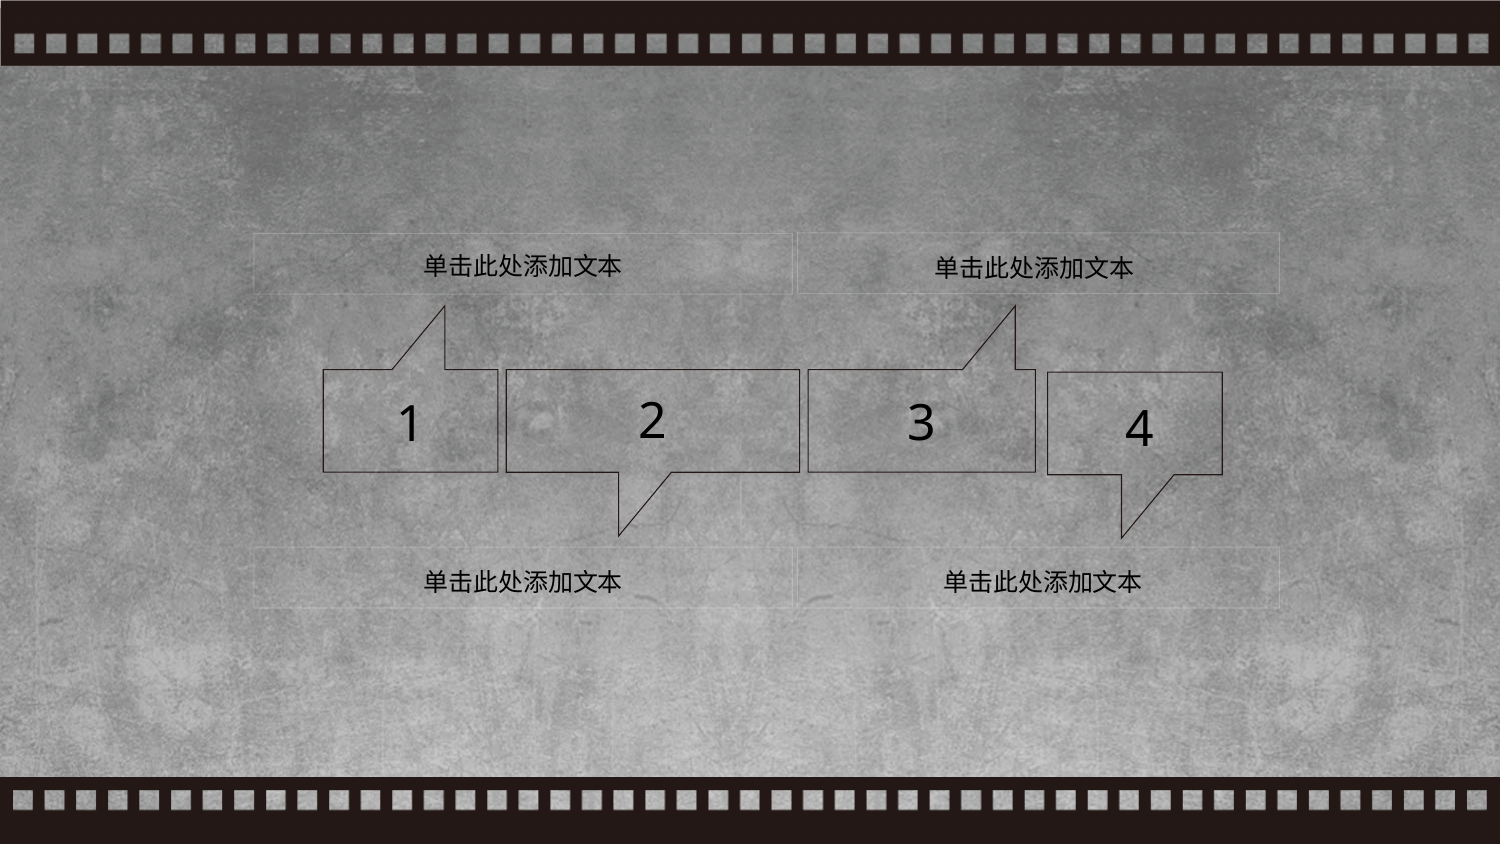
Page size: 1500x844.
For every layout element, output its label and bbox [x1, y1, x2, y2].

text_box [1047, 372, 1223, 539]
text_box [797, 232, 1280, 294]
text_box [253, 233, 793, 295]
text_box [506, 369, 800, 537]
text_box [797, 547, 1280, 609]
picture [0, 1, 1500, 844]
text_box [808, 305, 1036, 473]
text_box [323, 305, 498, 473]
text_box [253, 547, 793, 609]
